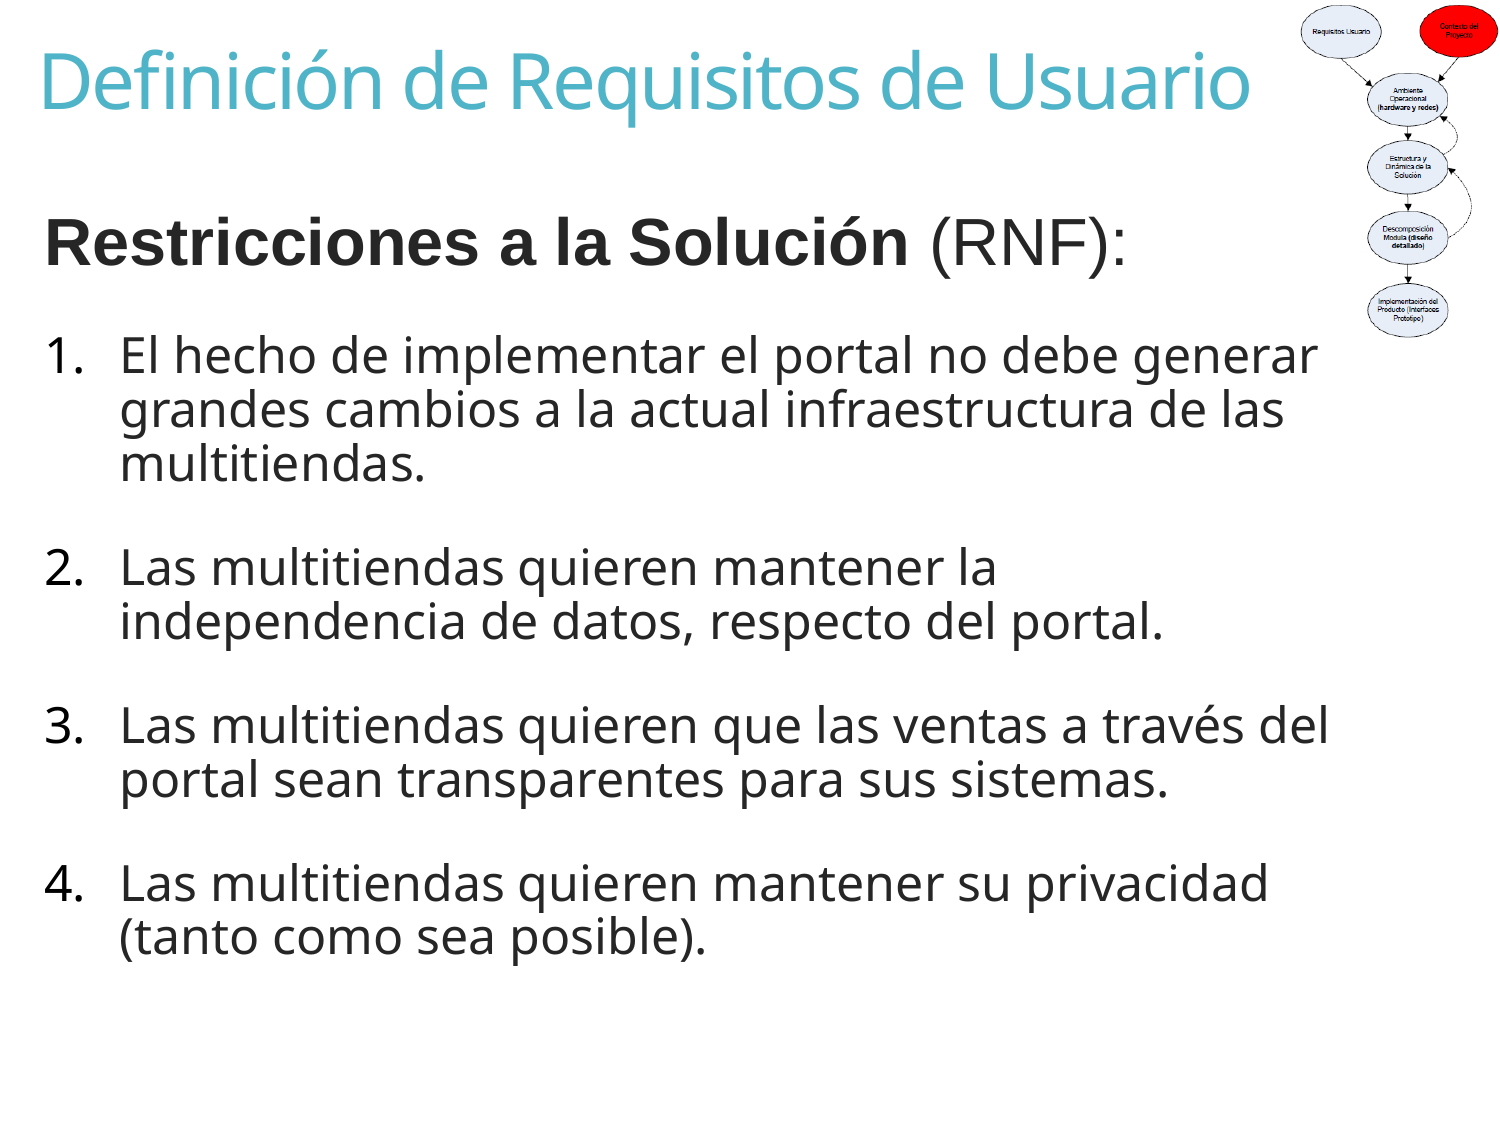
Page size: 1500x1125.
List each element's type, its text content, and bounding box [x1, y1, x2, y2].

title Definición de Requisitos de Usuario [22, 7, 1298, 161]
list Restricciones a la Solución (RNF): El hecho de implementar el portal no debe generar grandes cambios a la actual infraestructura de las multitiendas. Las multitiendas quieren mantener la independencia de datos, respecto del portal. Las multitiendas quieren que las ventas a través del portal sean transparentes para sus sistemas. Las multitiendas quieren mantener su privacidad (tanto como sea posible). [29, 200, 1353, 1106]
picture [1298, 2, 1500, 339]
